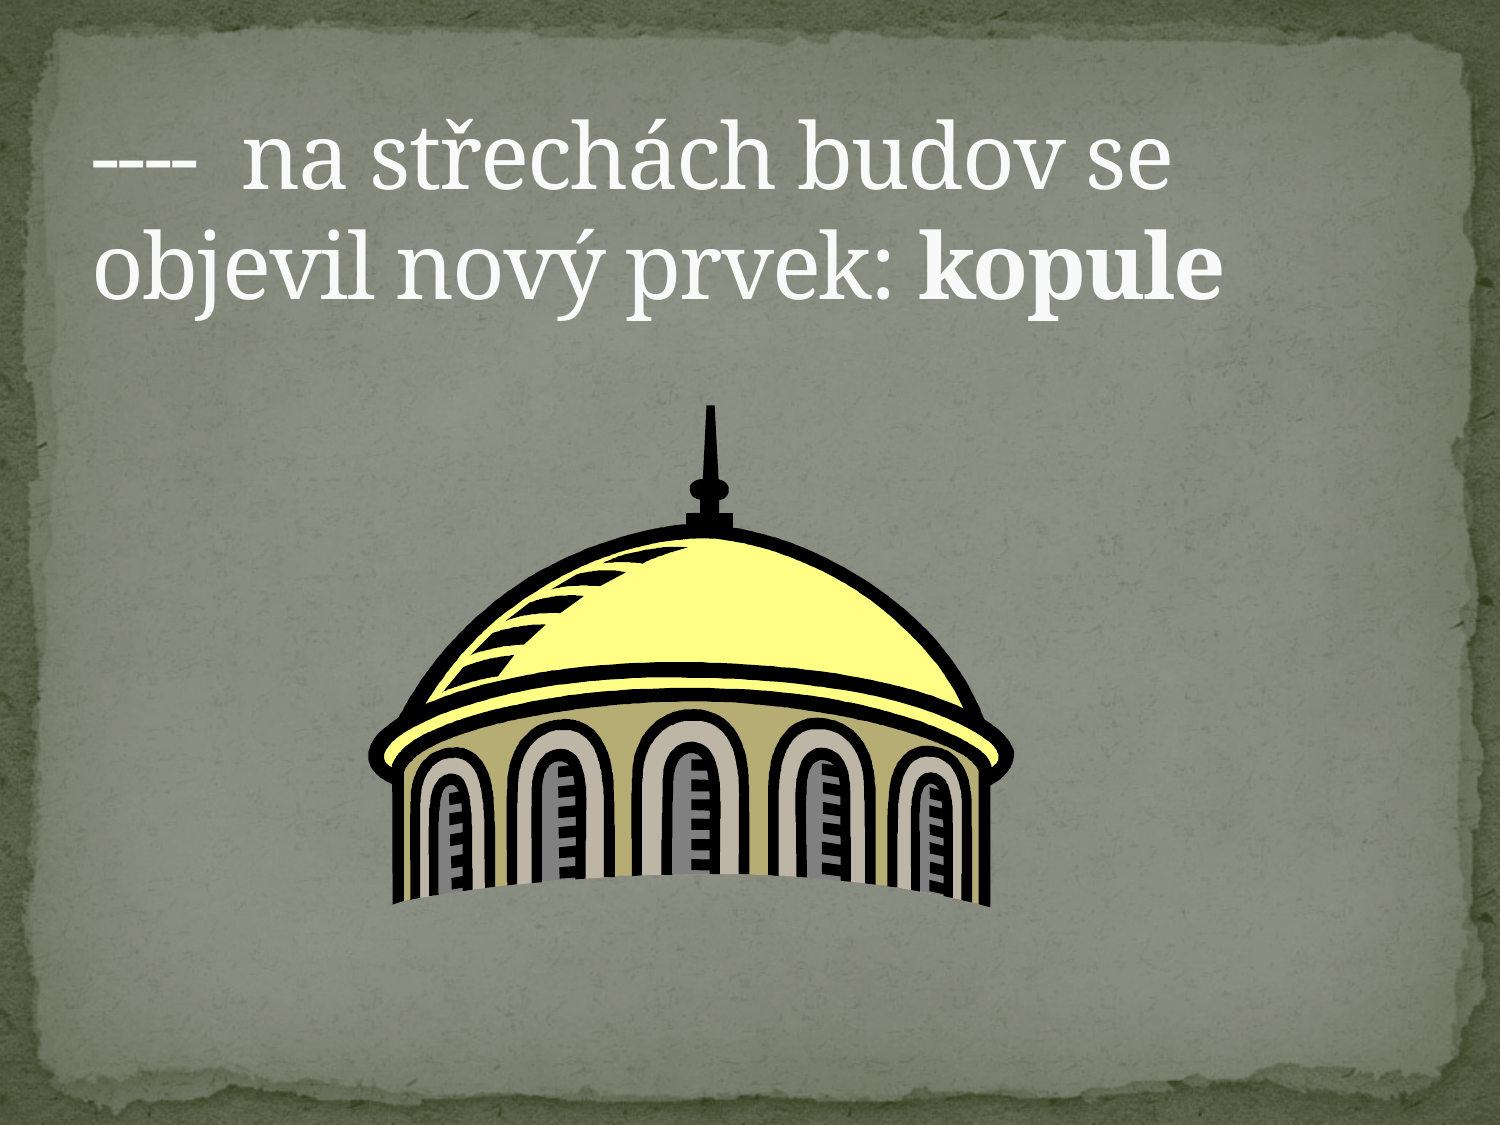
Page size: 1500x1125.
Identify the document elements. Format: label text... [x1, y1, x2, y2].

title ---- na střechách budov se objevil nový prvek: kopule [76, 125, 1427, 326]
picture [362, 399, 1022, 916]
